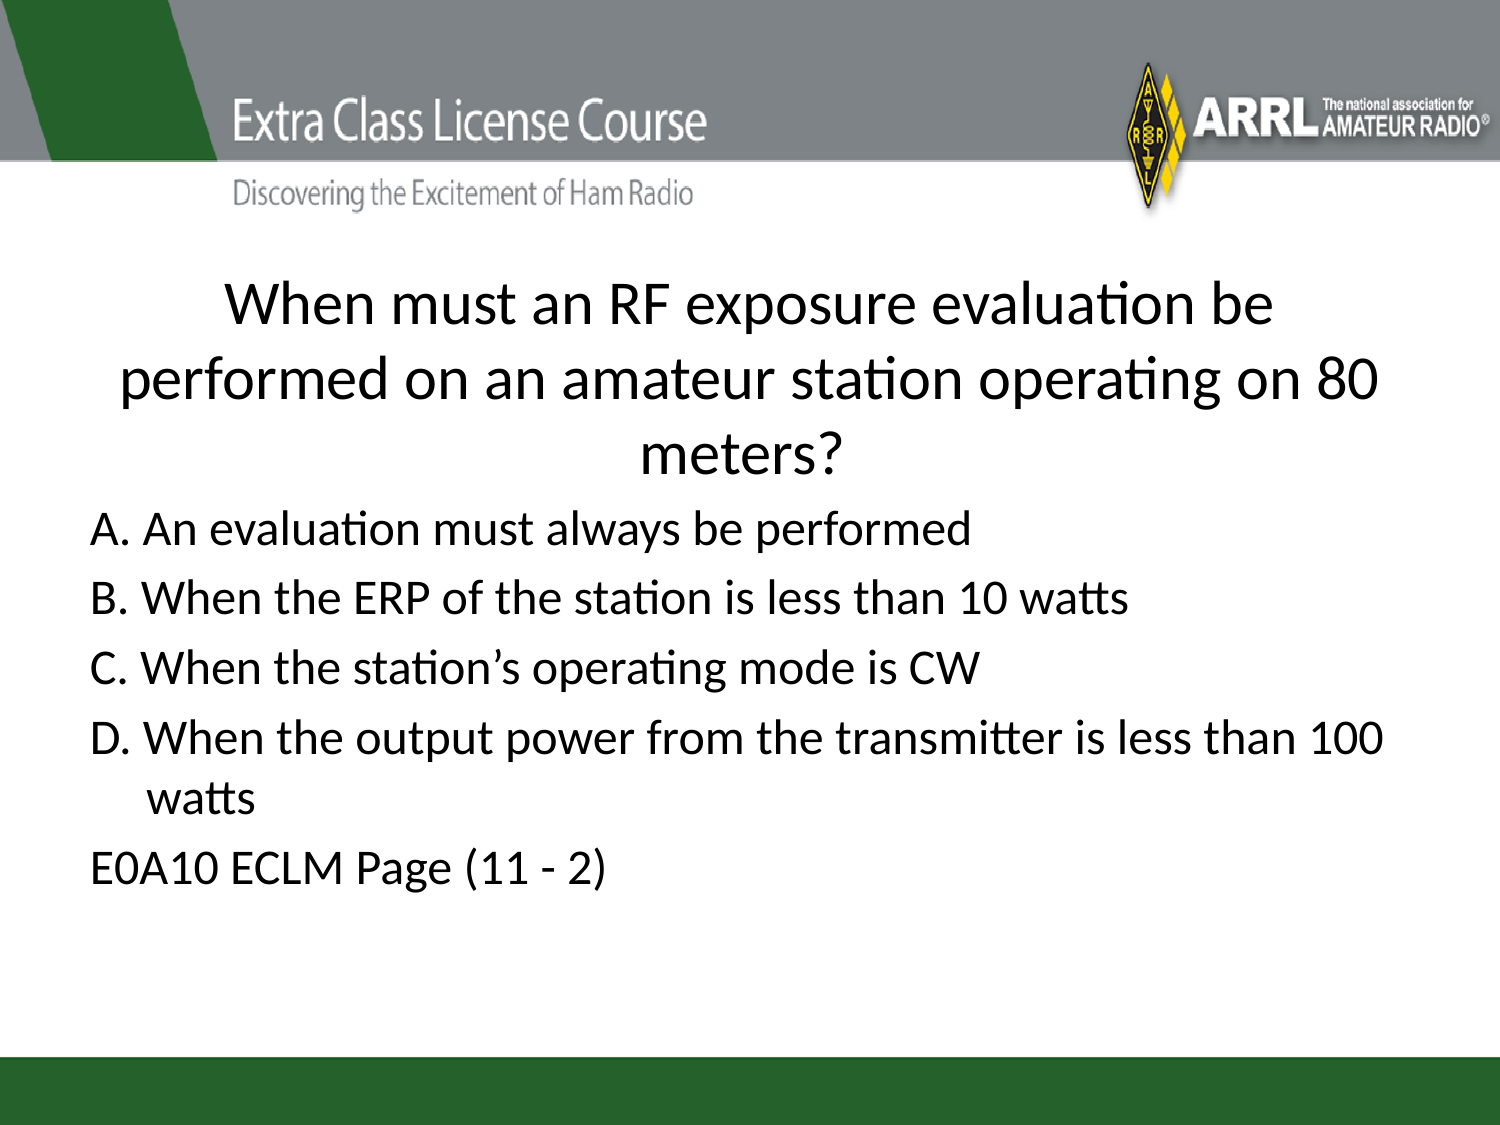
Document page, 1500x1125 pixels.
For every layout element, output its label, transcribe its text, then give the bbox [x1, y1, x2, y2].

list A. An evaluation must always be performed B. When the ERP of the station is less than 10 watts C. When the station’s operating mode is CW D. When the output power from the transmitter is less than 100 watts E0A10 ECLM Page (11 - 2) [75, 487, 1425, 1005]
title When must an RF exposure evaluation be performed on an amateur station operating on 80 meters? [75, 254, 1425, 435]
picture [0, 0, 1500, 1125]
